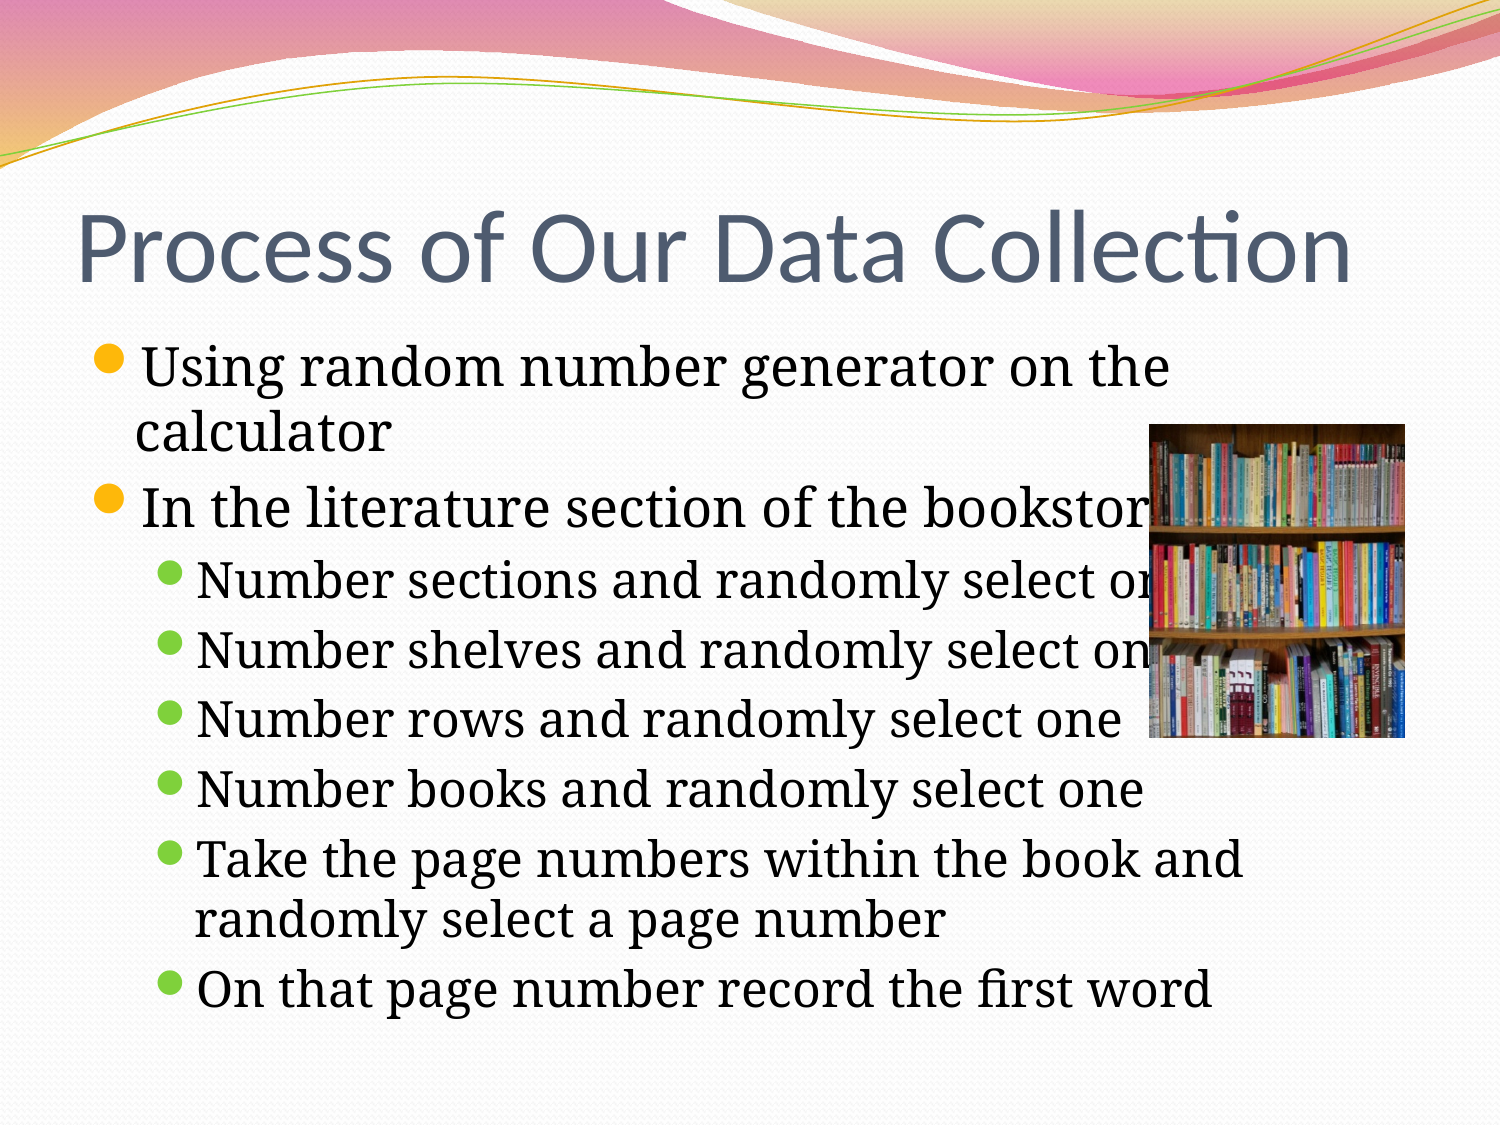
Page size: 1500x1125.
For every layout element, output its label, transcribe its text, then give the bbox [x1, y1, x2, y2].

picture [1149, 424, 1406, 738]
title Process of Our Data Collection [75, 115, 1425, 303]
list Using random number generator on the calculator In the literature section of the bookstore Number sections and randomly select one Number shelves and randomly select one Number rows and randomly select one Number books and randomly select one Take the page numbers within the book and randomly select a page number On that page number record the first word [75, 324, 1425, 1045]
